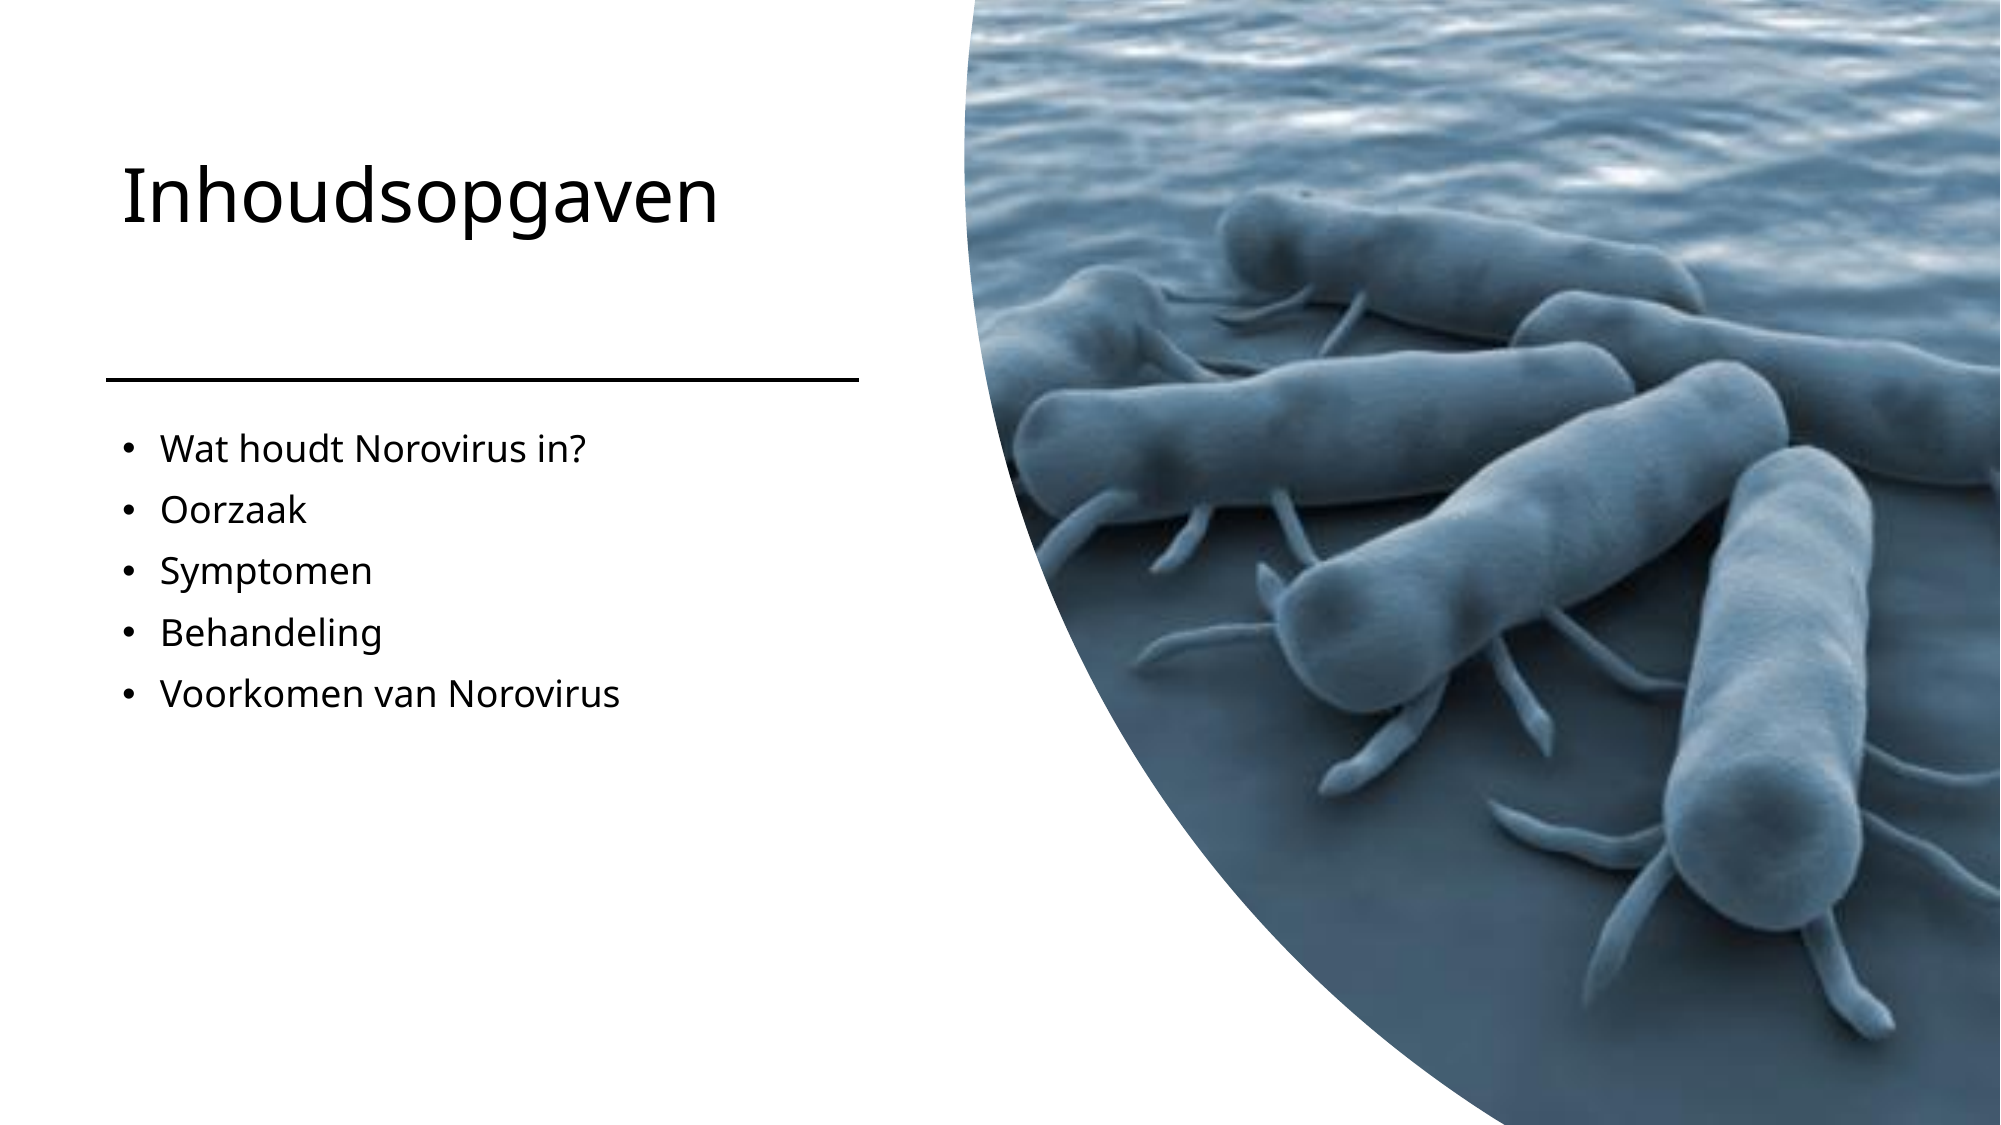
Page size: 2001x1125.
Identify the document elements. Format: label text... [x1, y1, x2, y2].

picture [964, 0, 2000, 1125]
list Wat houdt Norovirus in? Oorzaak Symptomen Behandeling Voorkomen van Norovirus [107, 422, 948, 991]
title Inhoudsopgaven [107, 59, 948, 338]
